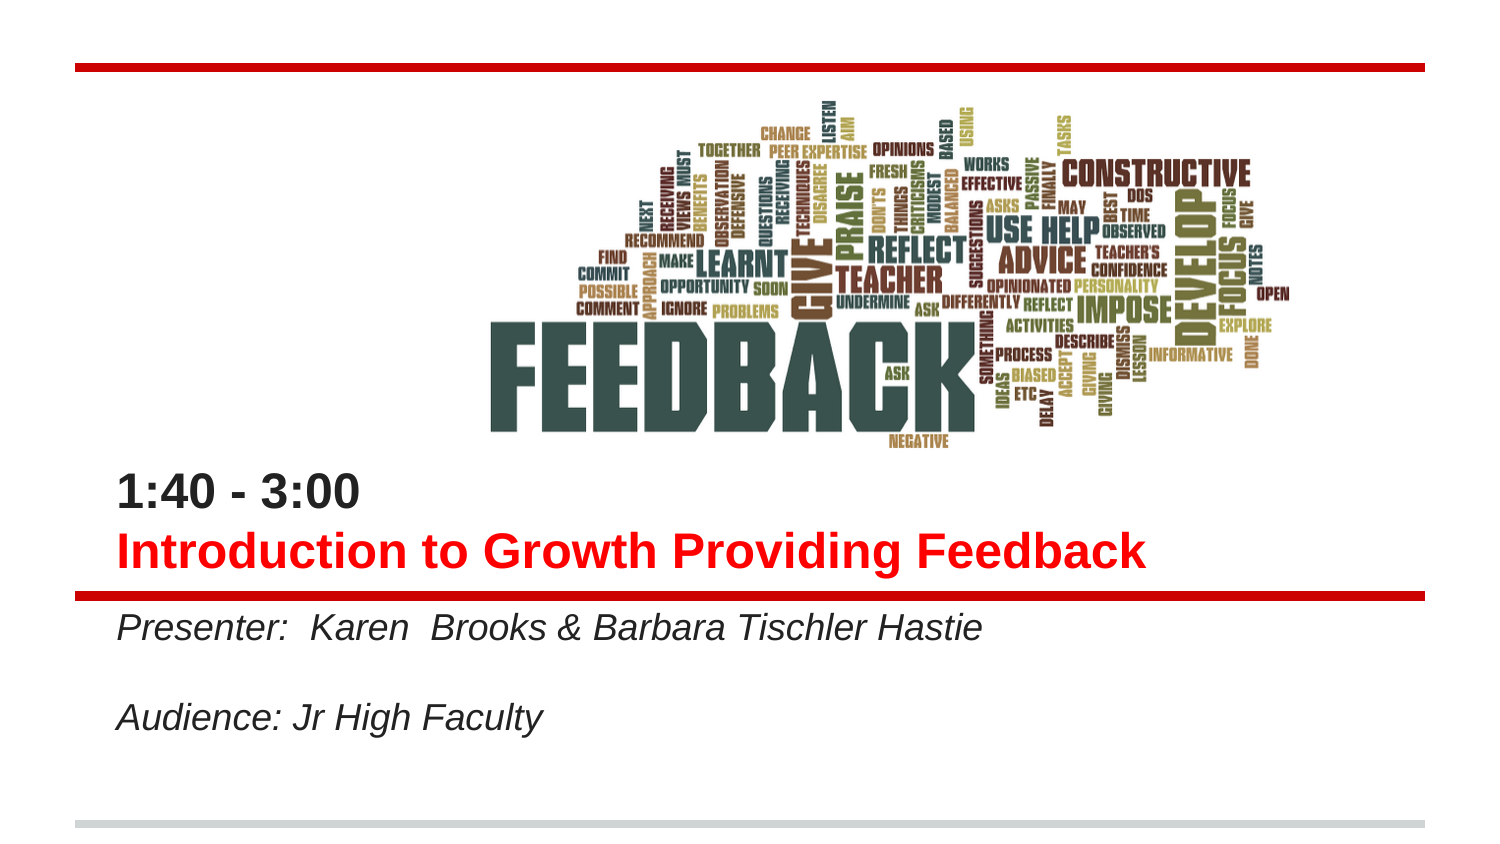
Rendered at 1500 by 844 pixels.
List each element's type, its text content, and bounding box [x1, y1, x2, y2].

title 1:40 - 3:00 Introduction to Growth Providing Feedback Presenter: Karen Brooks & Barbara Tischler Hastie Audience: Jr High Faculty [101, 443, 1377, 844]
picture [477, 95, 1296, 451]
